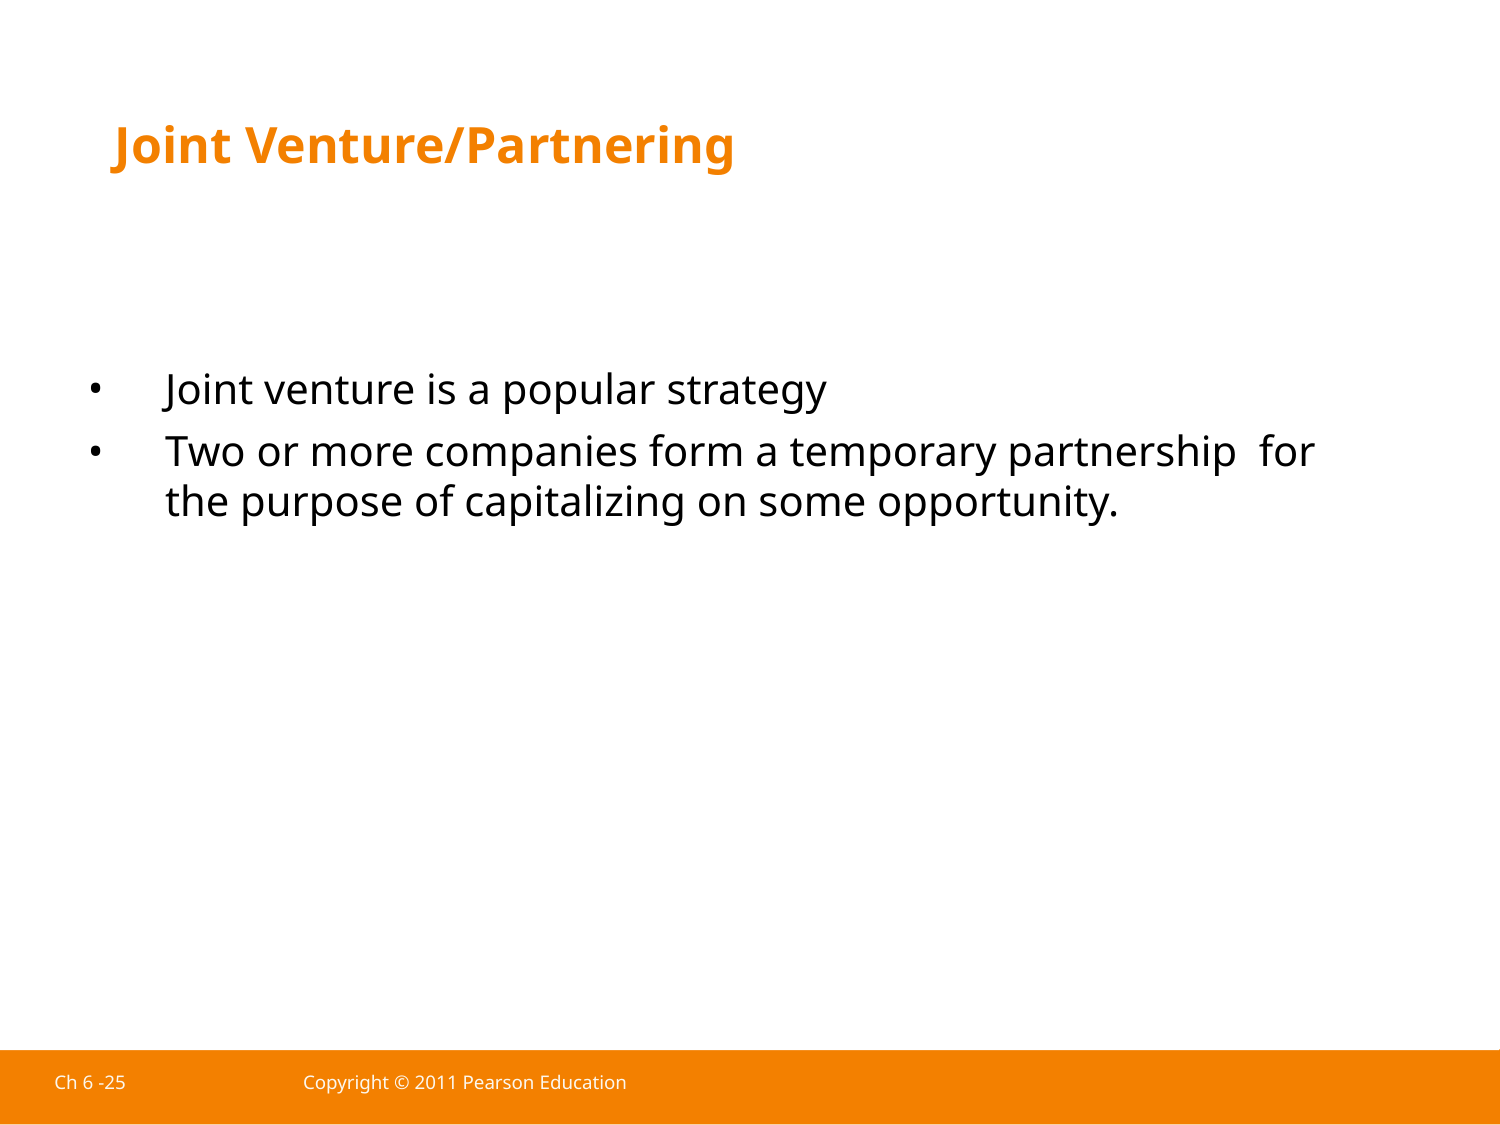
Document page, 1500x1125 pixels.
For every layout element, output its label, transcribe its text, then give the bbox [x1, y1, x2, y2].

picture [1248, 1042, 1500, 1124]
text_box Joint Venture/Partnering [99, 105, 1377, 182]
text_box Ch 6 -25 [47, 1070, 165, 1093]
text_box Copyright © 2011 Pearson Education [233, 1070, 697, 1093]
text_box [24, 362, 1351, 826]
